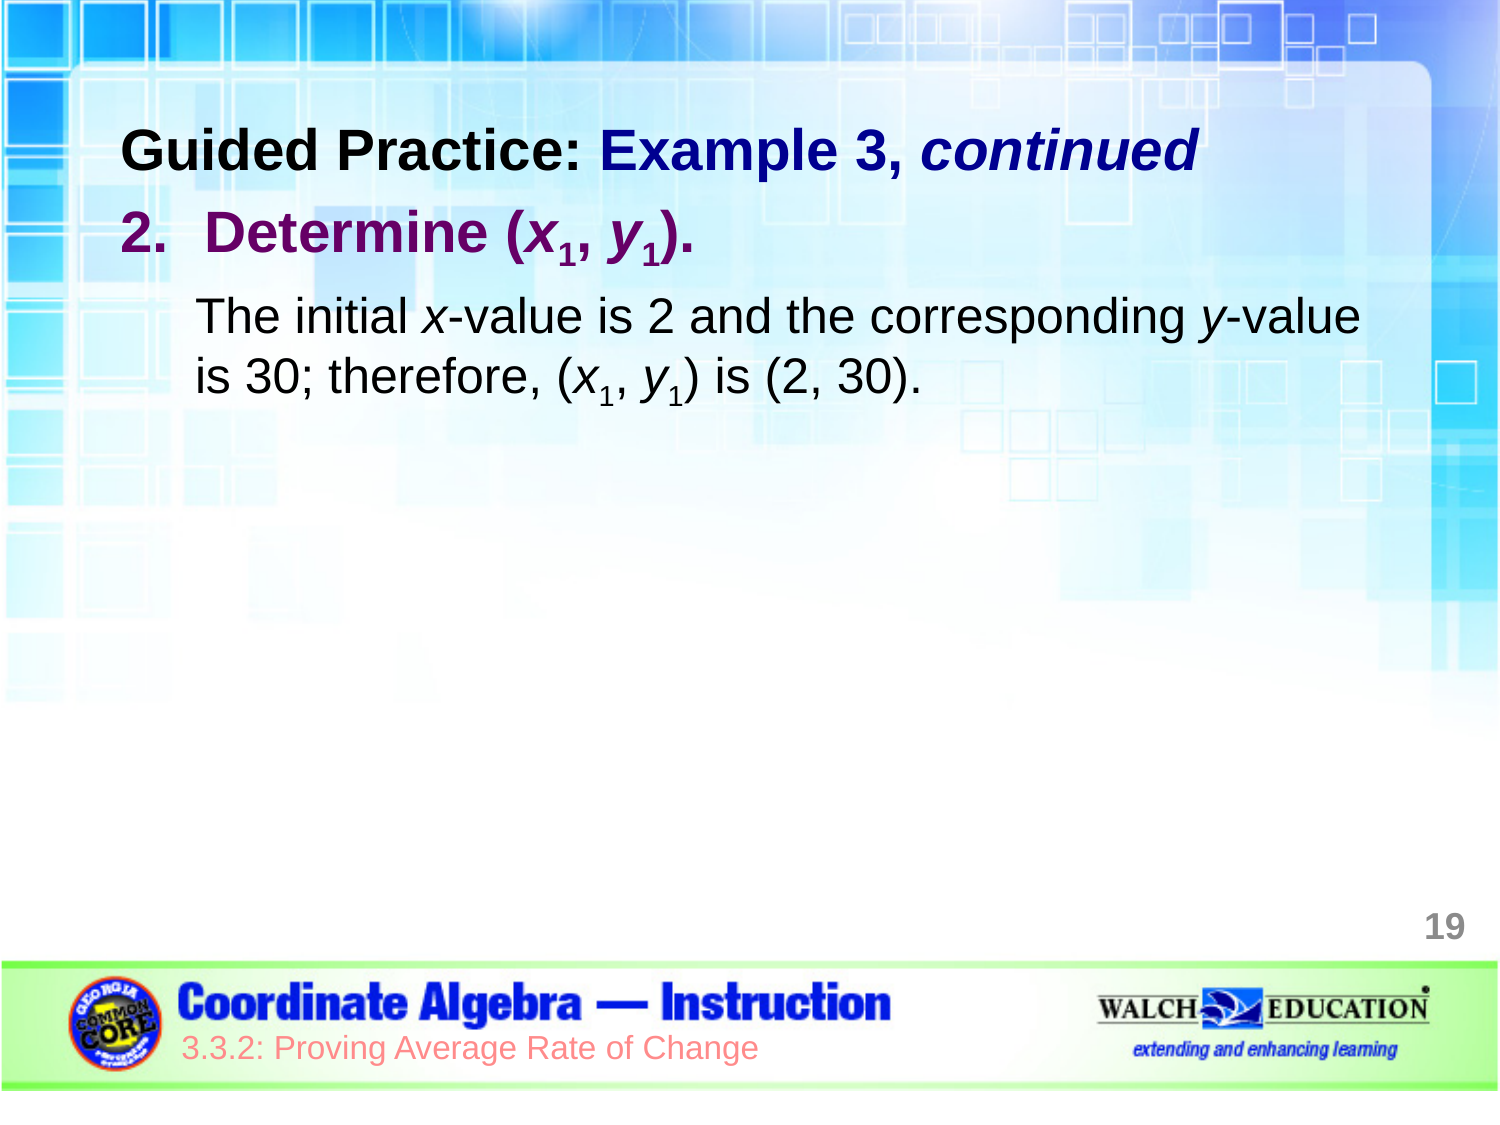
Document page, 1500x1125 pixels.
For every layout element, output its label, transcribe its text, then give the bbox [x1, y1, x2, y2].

footer 3.3.2: Proving Average Rate of Change [166, 1024, 1080, 1069]
subtitle Guided Practice: Example 3, continued Determine (x1, y1). The initial x-value is 2 and the corresponding y-value is 30; therefore, (x1, y1) is (2, 30). [105, 105, 1394, 925]
picture [1, 0, 1500, 1091]
slide_number 19 [1361, 901, 1481, 949]
